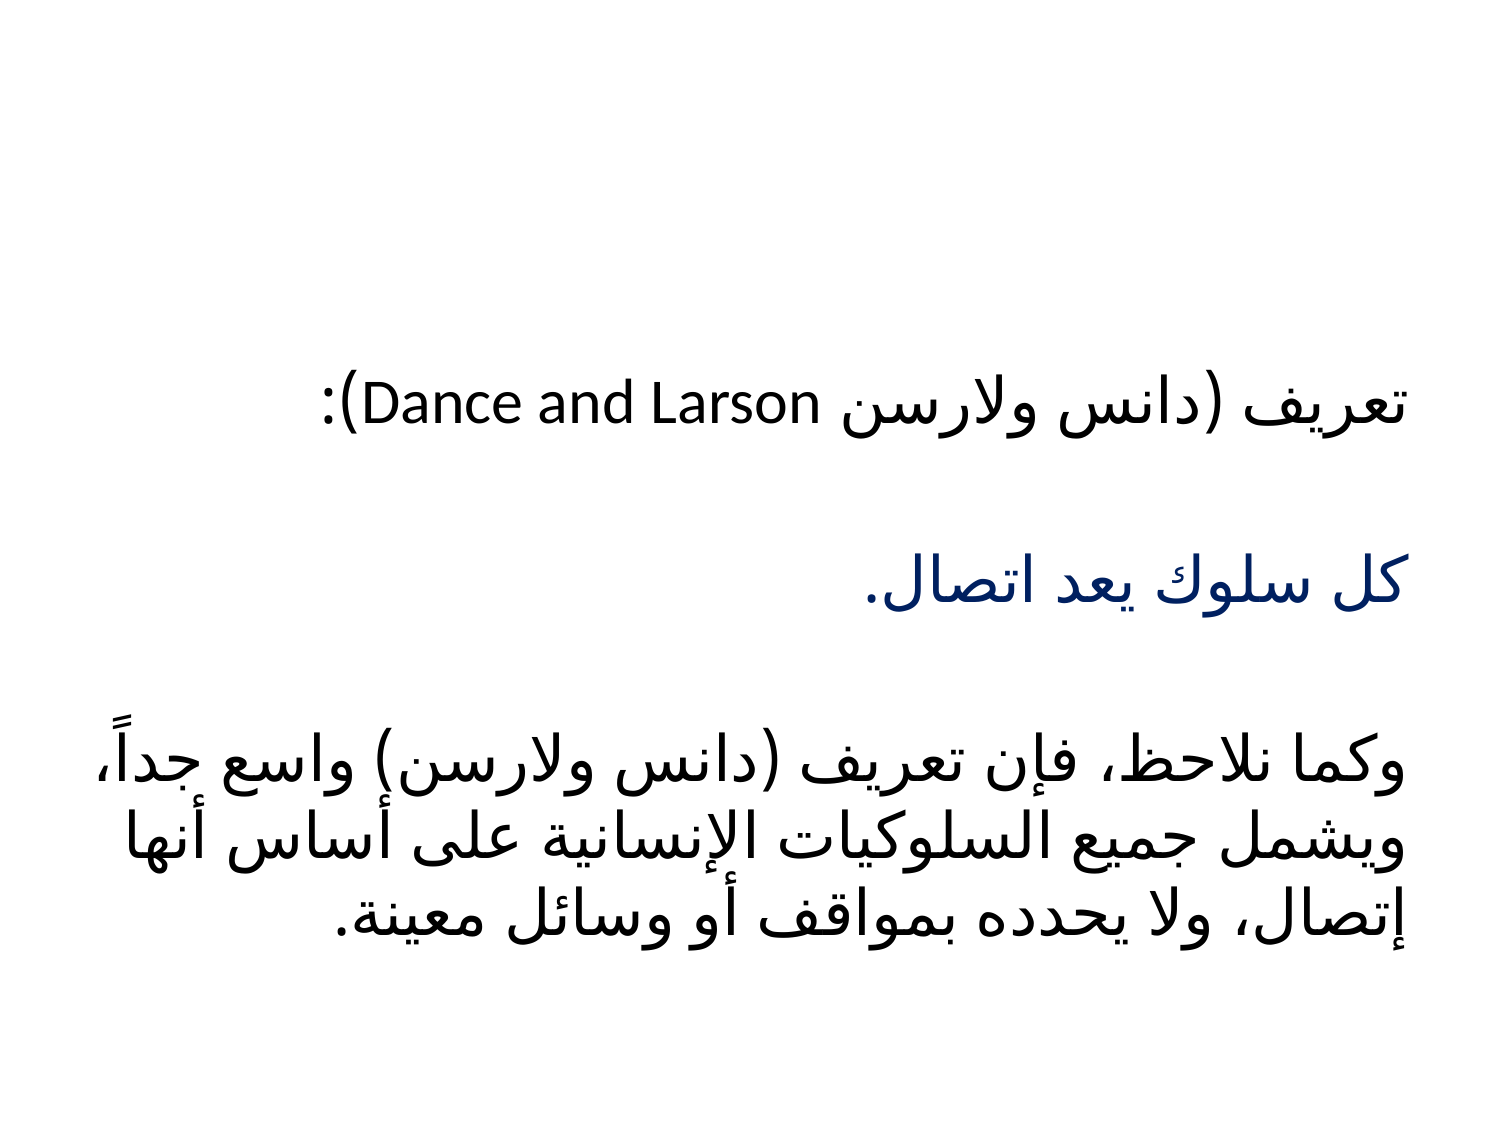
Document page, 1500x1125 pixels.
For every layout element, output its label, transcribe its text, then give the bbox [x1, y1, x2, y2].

list تعريف (دانس ولارسن Dance and Larson): كل سلوك يعد اتصال. وكما نلاحظ، فإن تعريف (دانس ولارسن) واسع جداً، ويشمل جميع السلوكيات الإنسانية على أساس أنها إتصال، ولا يحدده بمواقف أو وسائل معينة. [75, 262, 1425, 1005]
